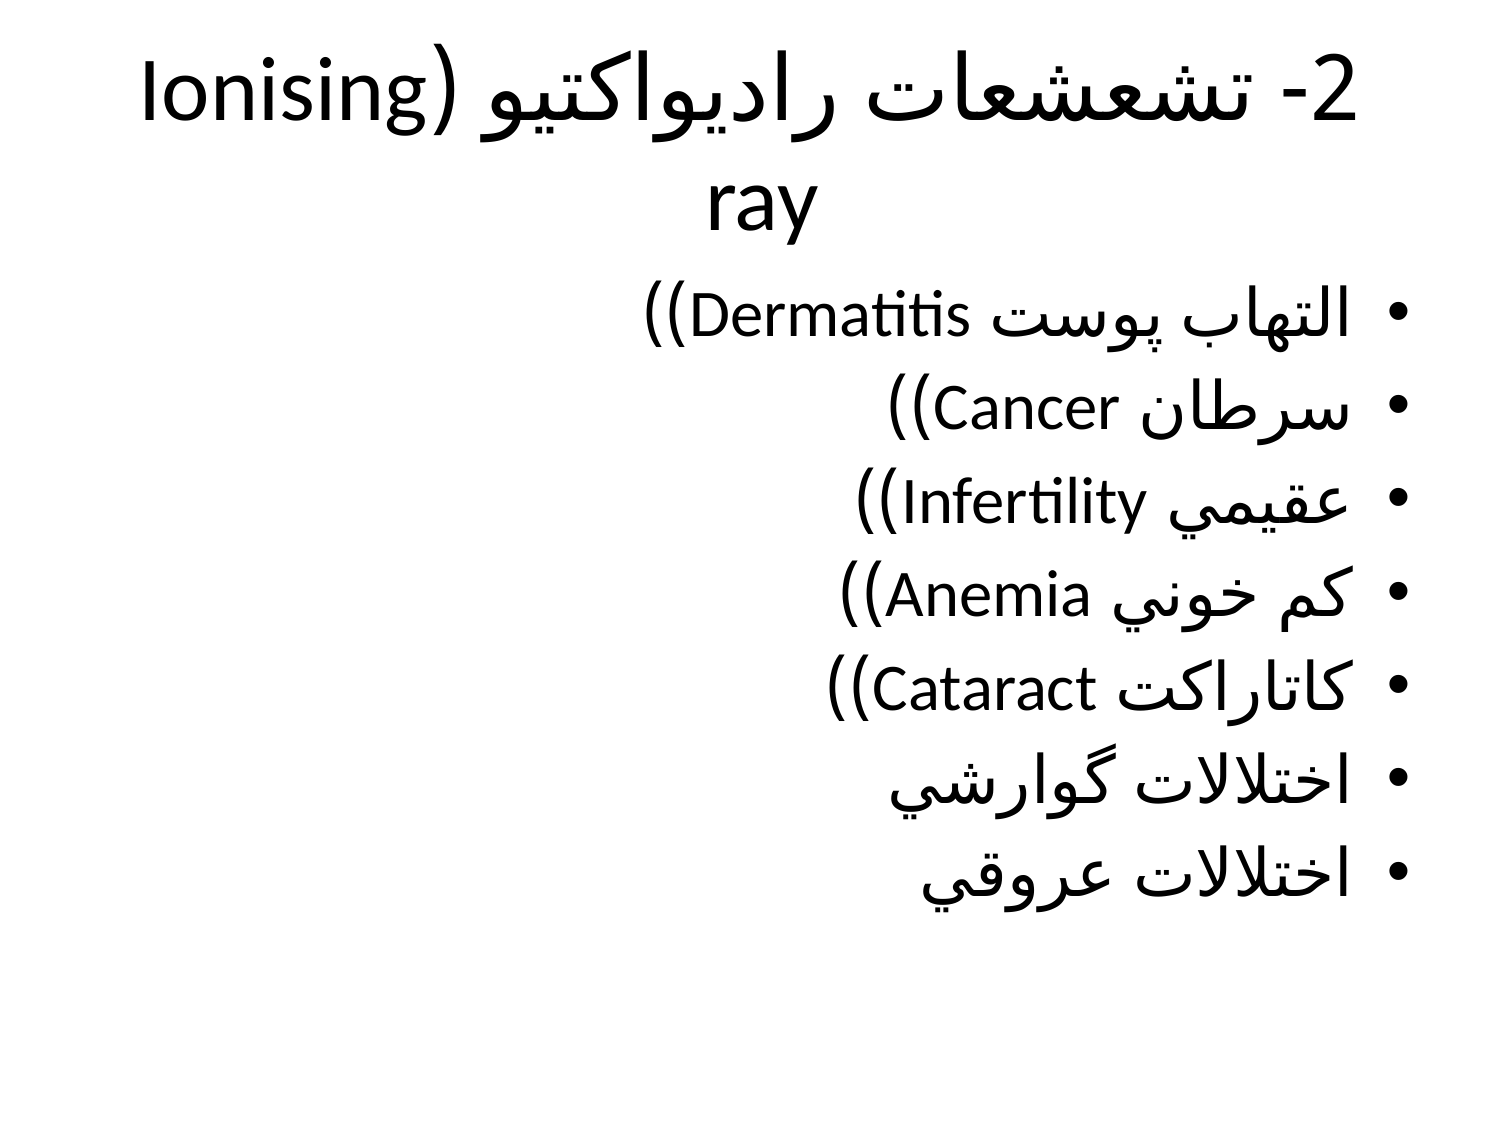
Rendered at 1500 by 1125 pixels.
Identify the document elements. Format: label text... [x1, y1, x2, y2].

list التهاب پوست Dermatitis)) سرطان Cancer)) عقيمي Infertility)) كم خوني Anemia)) كاتاراكت Cataract)) اختلالات گوارشي اختلالات عروقي [75, 262, 1425, 1005]
title 2- تشعشعات راديواكتيو (Ionising ray [75, 45, 1425, 233]
